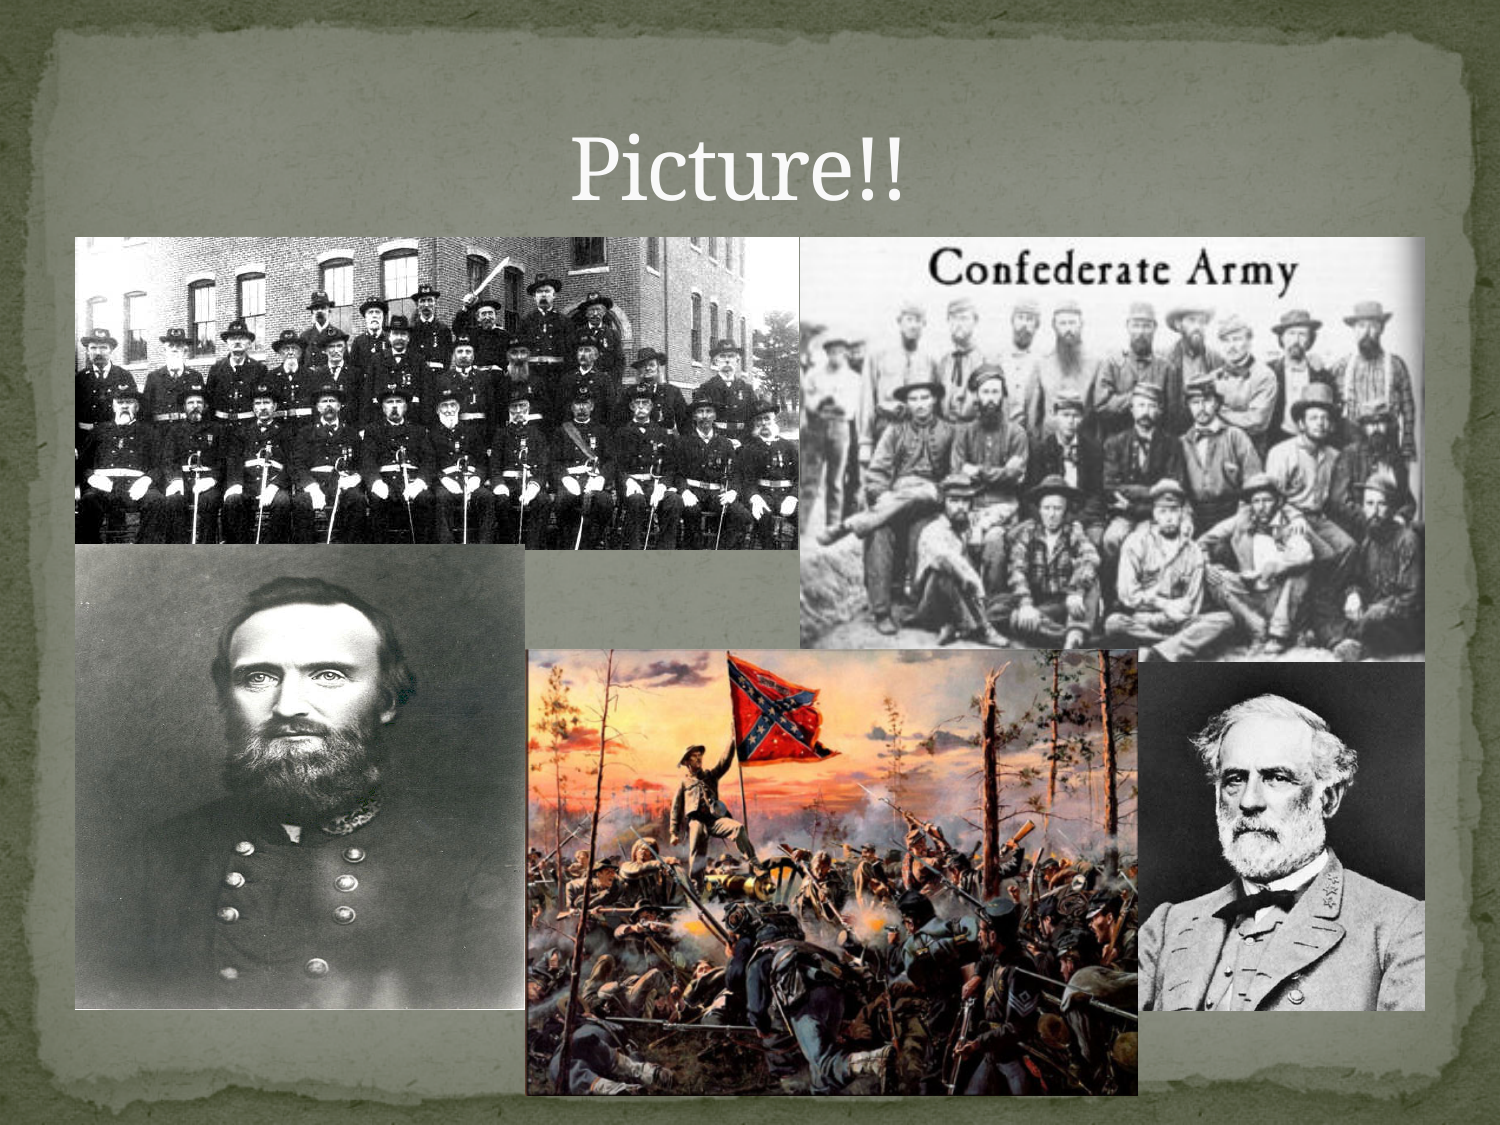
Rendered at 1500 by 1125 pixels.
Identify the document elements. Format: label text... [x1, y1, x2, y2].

title Picture!! [74, 24, 1425, 225]
picture [75, 237, 1426, 1096]
